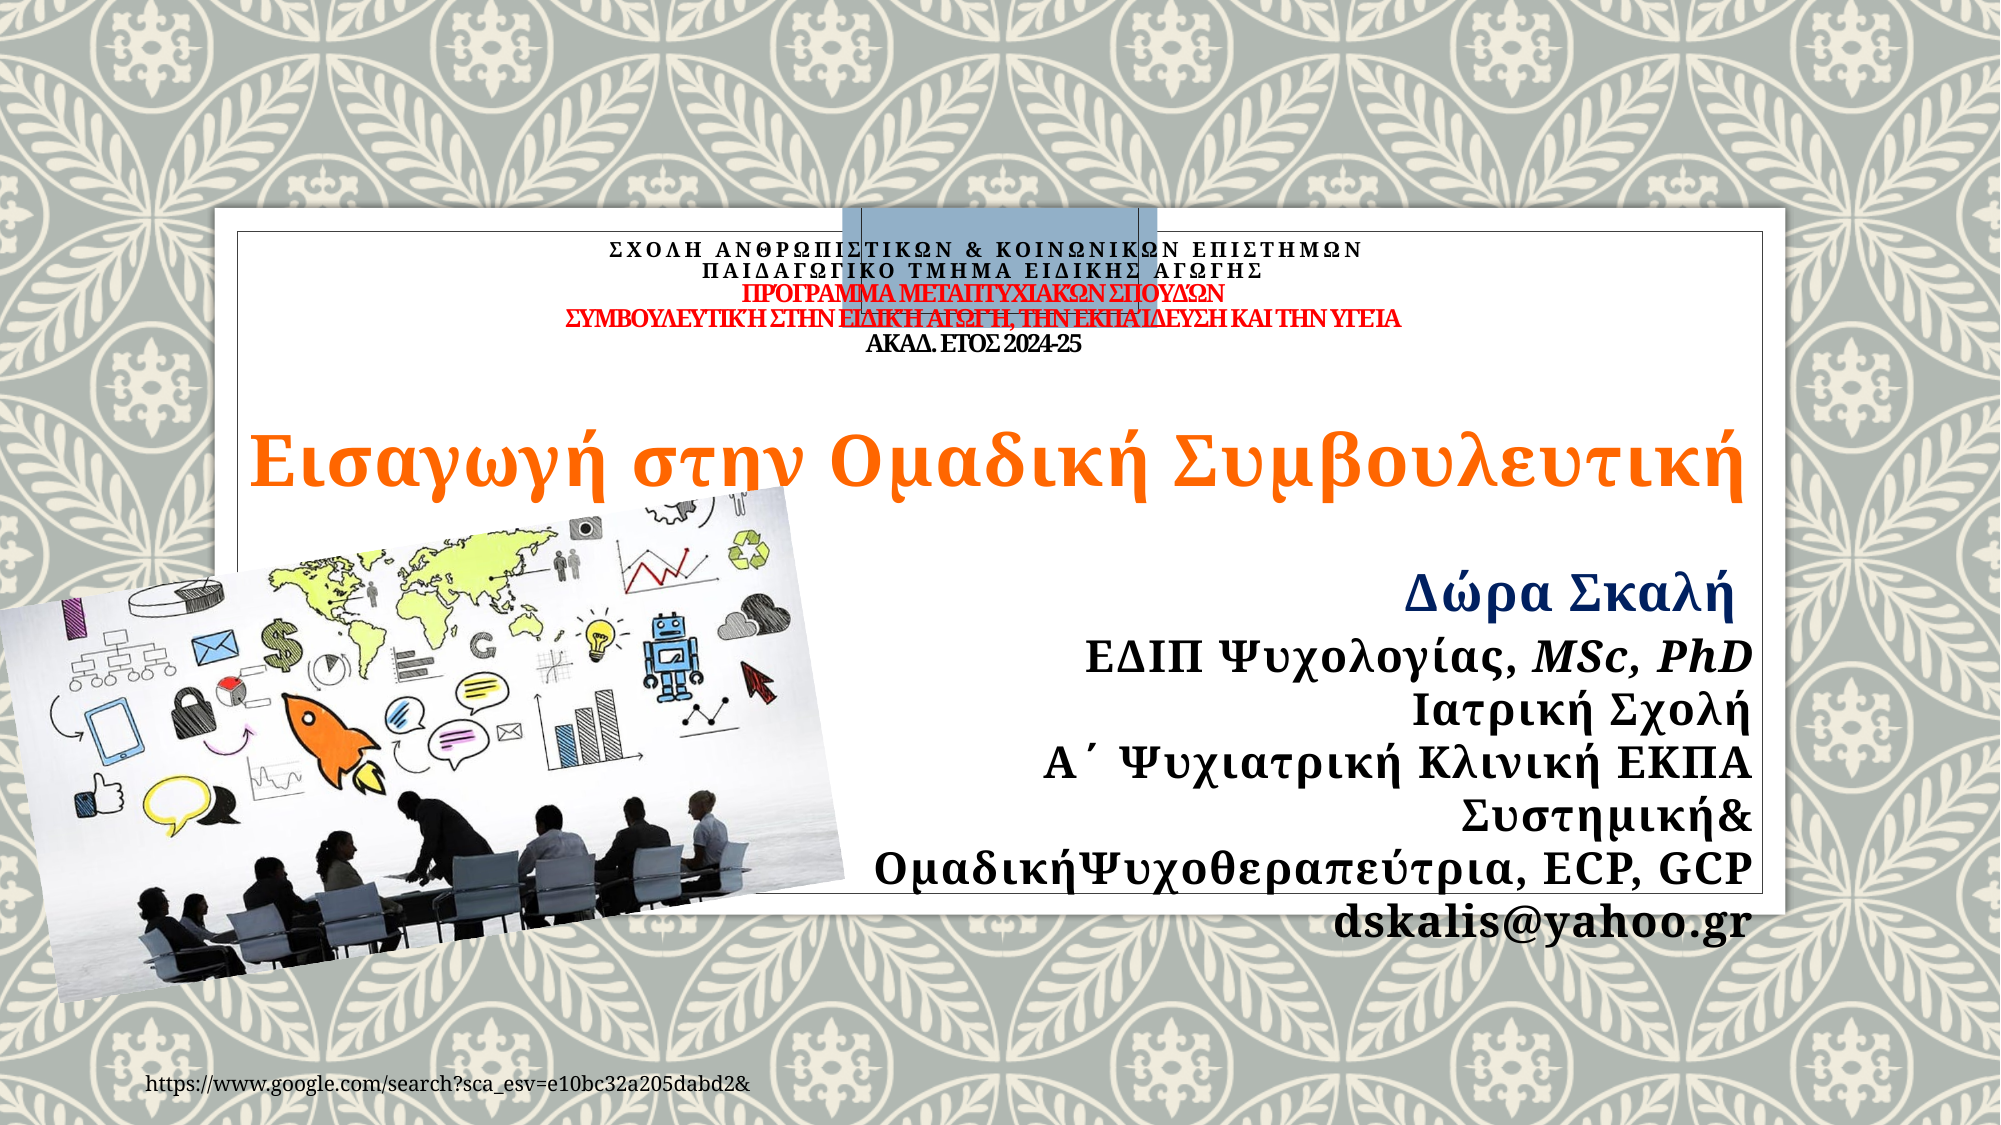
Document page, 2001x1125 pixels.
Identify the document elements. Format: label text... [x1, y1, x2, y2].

text_box https://www.google.com/search?sca_esv=e10bc32a205dabd2& [130, 1062, 1029, 1103]
subtitle Εισαγωγή στην Ομαδική Συμβουλευτική Δώρα ΣκαλήΔώρα Σκαλή ΕΔΙΠ Ψυχολογίας, MSc, PhD Ιατρική Σχολή Α΄ Ψυχιατρική Κλινική ΕΚΠΑ Συστημική& ΟμαδικήΨυχοθεραπεύτρια, ΕCP, GCP dskalis@yahoo.gr [205, 366, 1769, 1116]
text_box [340, 1070, 1341, 1115]
title ΣΧΟΛΗ ΑΝΘΡΩΠΙΣΤΙΚΩΝ & ΚΟΙΝΩΝΙΚΩΝ ΕΠΙΣΤΗΜΩΝ ΠΑΙΔΑΓΩΓΙΚΟ ΤΜΗΜΑ ΕΙΔΙΚΗΣ ΑΓΩΓΗΣ Πρόγραμμα Μεταπτυχιακών Σπουδών Συμβουλευτική στην Ειδική Αγωγή, την Εκπαίδευση και την Υγεία Ακαδ. ετος 2024-25 [288, 235, 1680, 359]
picture [0, 486, 844, 1003]
